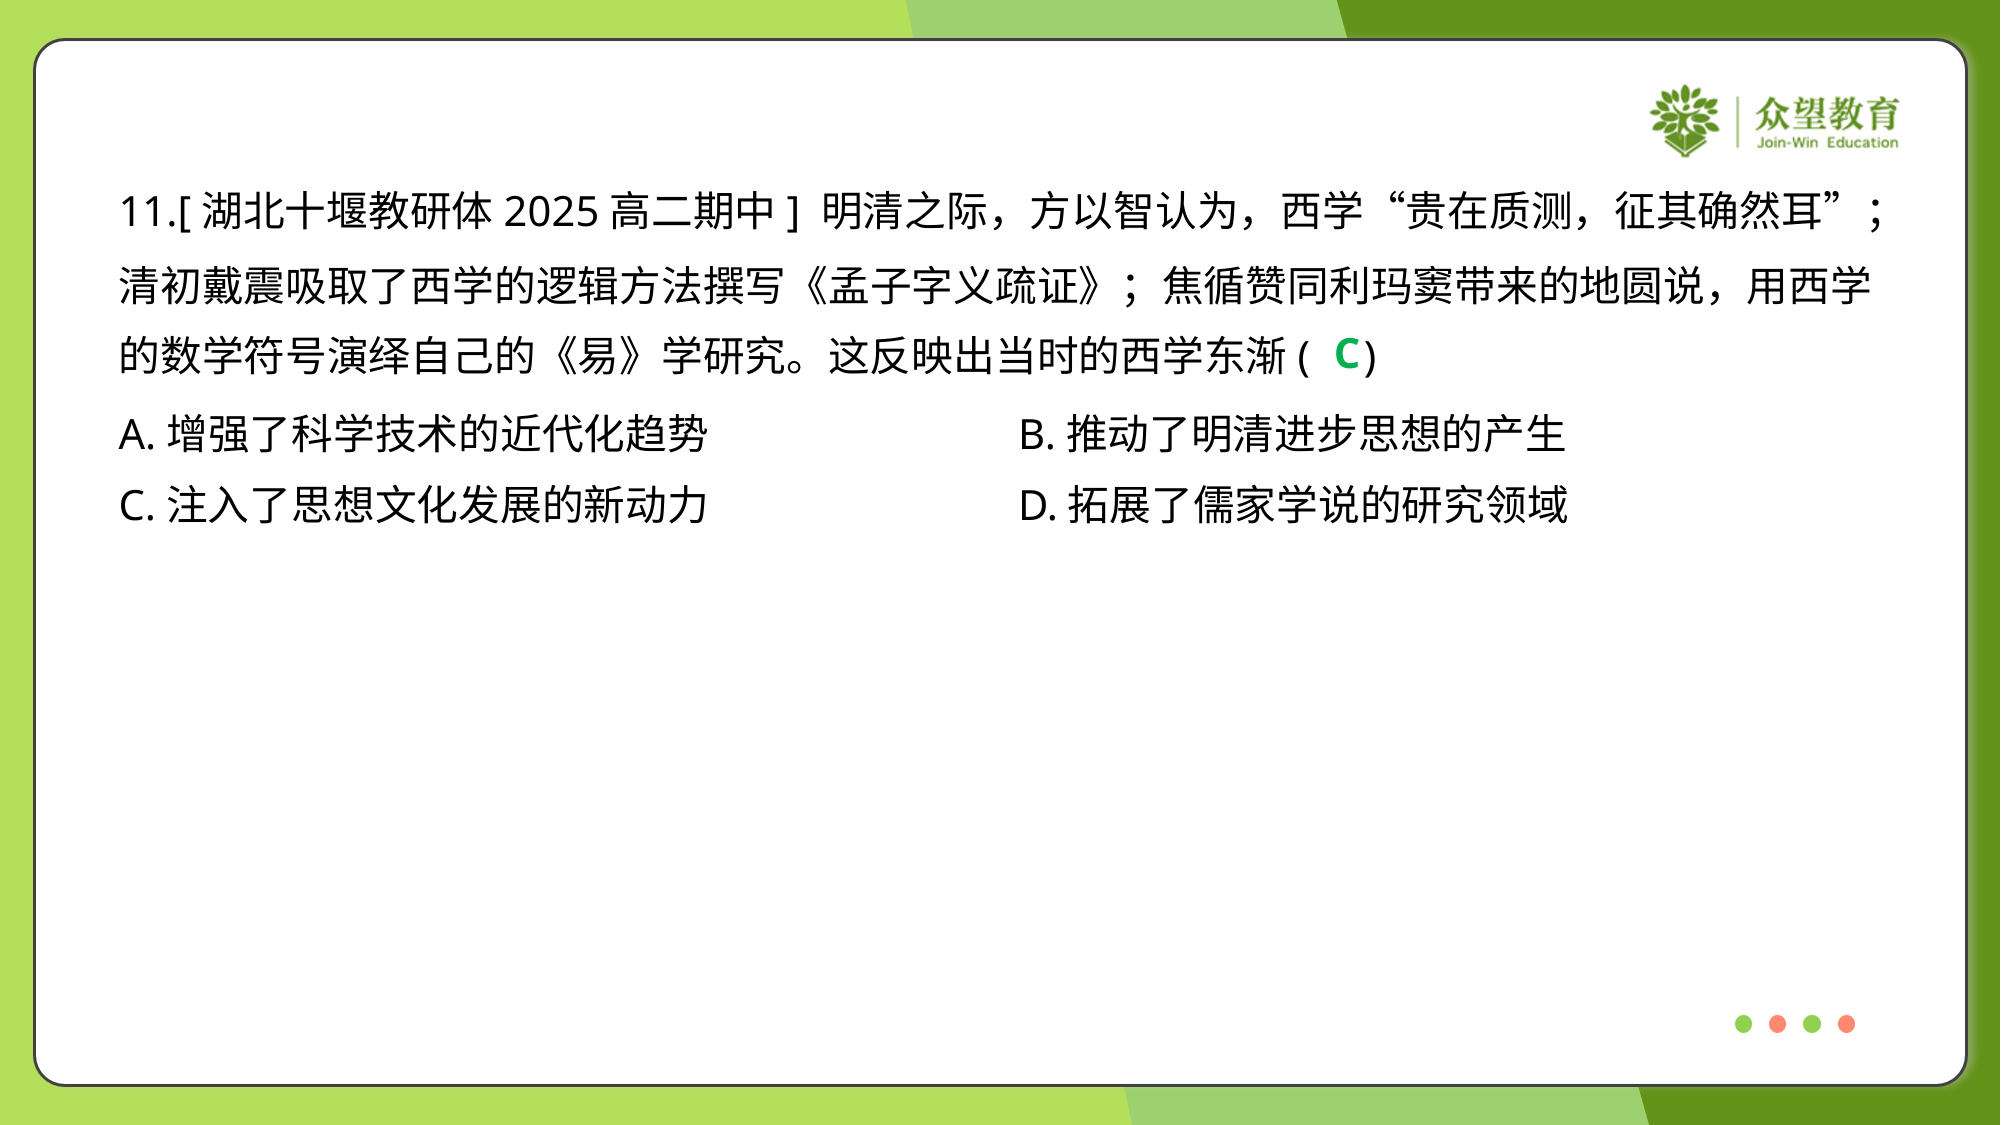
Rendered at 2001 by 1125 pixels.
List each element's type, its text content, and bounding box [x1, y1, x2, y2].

text_box C [1317, 306, 1377, 371]
picture [0, 0, 2000, 1125]
text_box A.增强了科学技术的近代化趋势 B.推动了明清进步思想的产生 C.注入了思想文化发展的新动力 D.拓展了儒家学说的研究领域 [118, 382, 1883, 522]
text_box 11.[湖北十堰教研体2025高二期中] 明清之际，方以智认为，西学“贵在质测，征其确然耳”； 清初戴震吸取了西学的逻辑方法撰写《孟子字义疏证》；焦循赞同利玛窦带来的地圆说，用西学 的数学符号演绎自己的《易》学研究。这反映出当时的西学东渐( ) [118, 159, 1883, 373]
